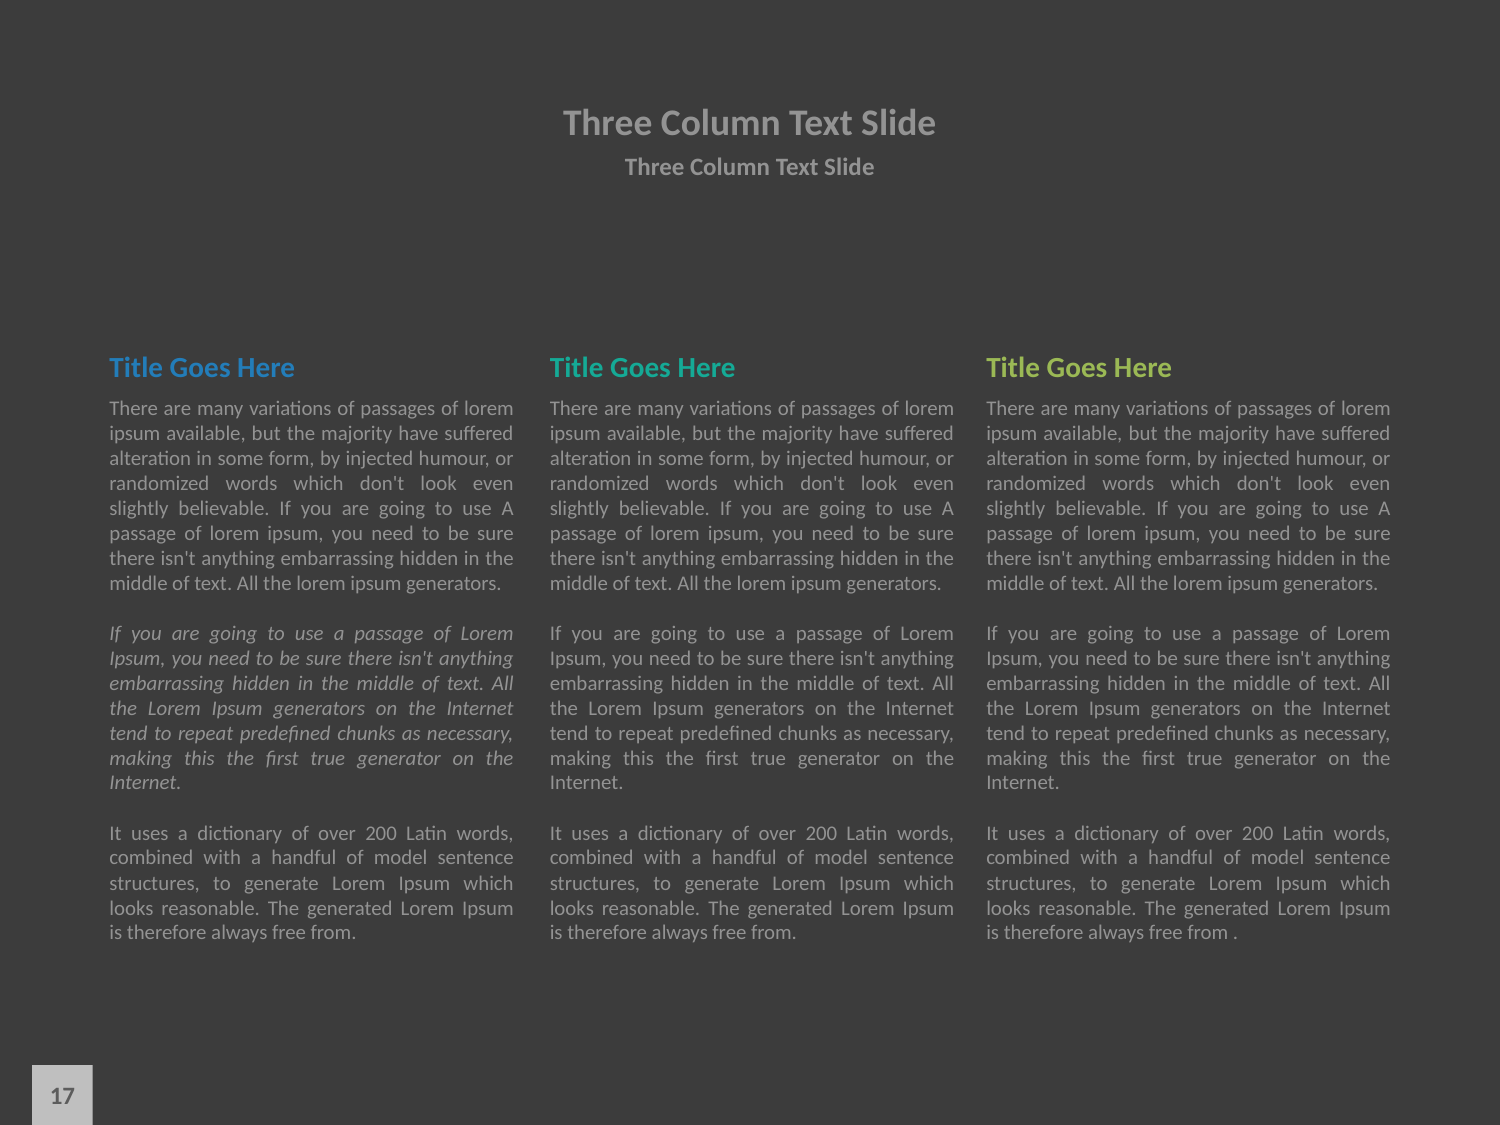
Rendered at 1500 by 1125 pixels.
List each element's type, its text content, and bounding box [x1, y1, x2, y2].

title Three Column Text Slide [287, 91, 1213, 150]
text_box There are many variations of passages of lorem ipsum available, but the majority have suffered alteration in some form, by injected humour, or randomized words which don't look even slightly believable. If you are going to use A passage of lorem ipsum, you need to be sure there isn't anything embarrassing hidden in the middle of text. All the lorem ipsum generators. If you are going to use a passage of Lorem Ipsum, you need to be sure there isn't anything embarrassing hidden in the middle of text. All the Lorem Ipsum generators on the Internet tend to repeat predefined chunks as necessary, making this the first true generator on the Internet. It uses a dictionary of over 200 Latin words, combined with a handful of model sentence structures, to generate Lorem Ipsum which looks reasonable. The generated Lorem Ipsum is therefore always free from. [549, 394, 955, 945]
text_box Title Goes Here [549, 343, 955, 388]
text_box There are many variations of passages of lorem ipsum available, but the majority have suffered alteration in some form, by injected humour, or randomized words which don't look even slightly believable. If you are going to use A passage of lorem ipsum, you need to be sure there isn't anything embarrassing hidden in the middle of text. All the lorem ipsum generators. If you are going to use a passage of Lorem Ipsum, you need to be sure there isn't anything embarrassing hidden in the middle of text. All the Lorem Ipsum generators on the Internet tend to repeat predefined chunks as necessary, making this the first true generator on the Internet. It uses a dictionary of over 200 Latin words, combined with a handful of model sentence structures, to generate Lorem Ipsum which looks reasonable. The generated Lorem Ipsum is therefore always free from . [986, 394, 1391, 945]
text_box There are many variations of passages of lorem ipsum available, but the majority have suffered alteration in some form, by injected humour, or randomized words which don't look even slightly believable. If you are going to use A passage of lorem ipsum, you need to be sure there isn't anything embarrassing hidden in the middle of text. All the lorem ipsum generators. If you are going to use a passage of Lorem Ipsum, you need to be sure there isn't anything embarrassing hidden in the middle of text. All the Lorem Ipsum generators on the Internet tend to repeat predefined chunks as necessary, making this the first true generator on the Internet. It uses a dictionary of over 200 Latin words, combined with a handful of model sentence structures, to generate Lorem Ipsum which looks reasonable. The generated Lorem Ipsum is therefore always free from. [109, 394, 514, 945]
list Three Column Text Slide [412, 149, 1088, 183]
text_box Title Goes Here [109, 343, 514, 388]
text_box Title Goes Here [986, 343, 1391, 388]
